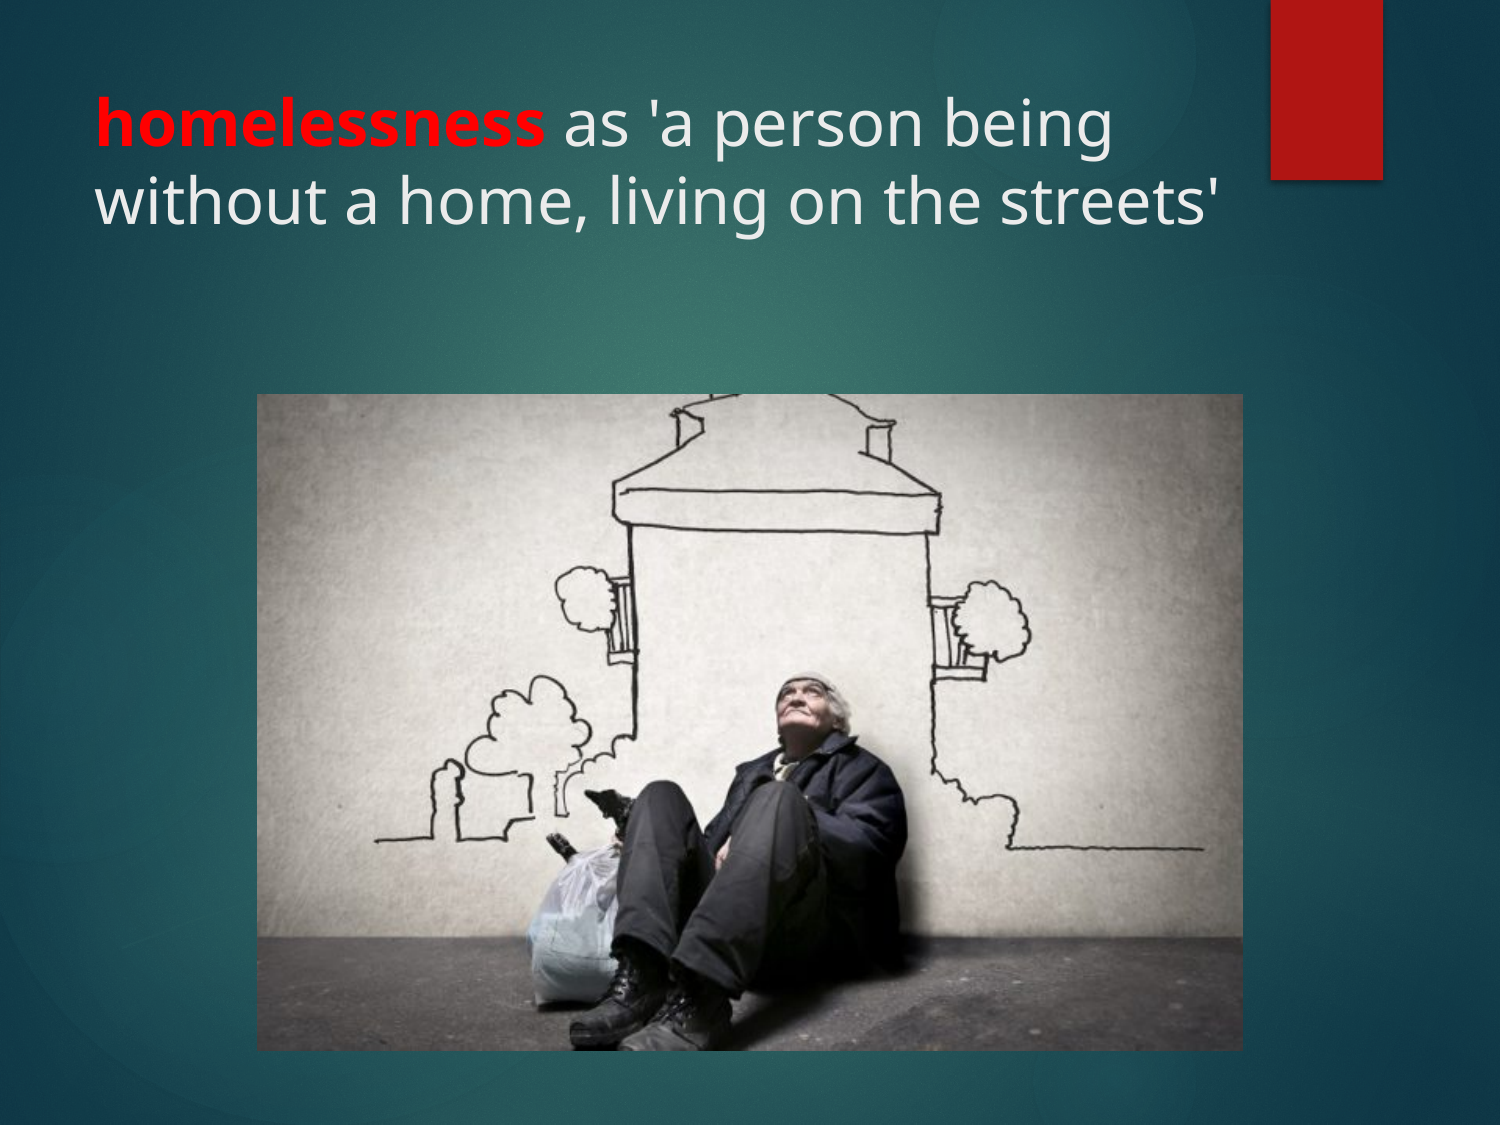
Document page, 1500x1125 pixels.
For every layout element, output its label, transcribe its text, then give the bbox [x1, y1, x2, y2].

title homelessness as 'a person being without a home, living on the streets' [79, 74, 1237, 304]
picture [257, 394, 1243, 1051]
